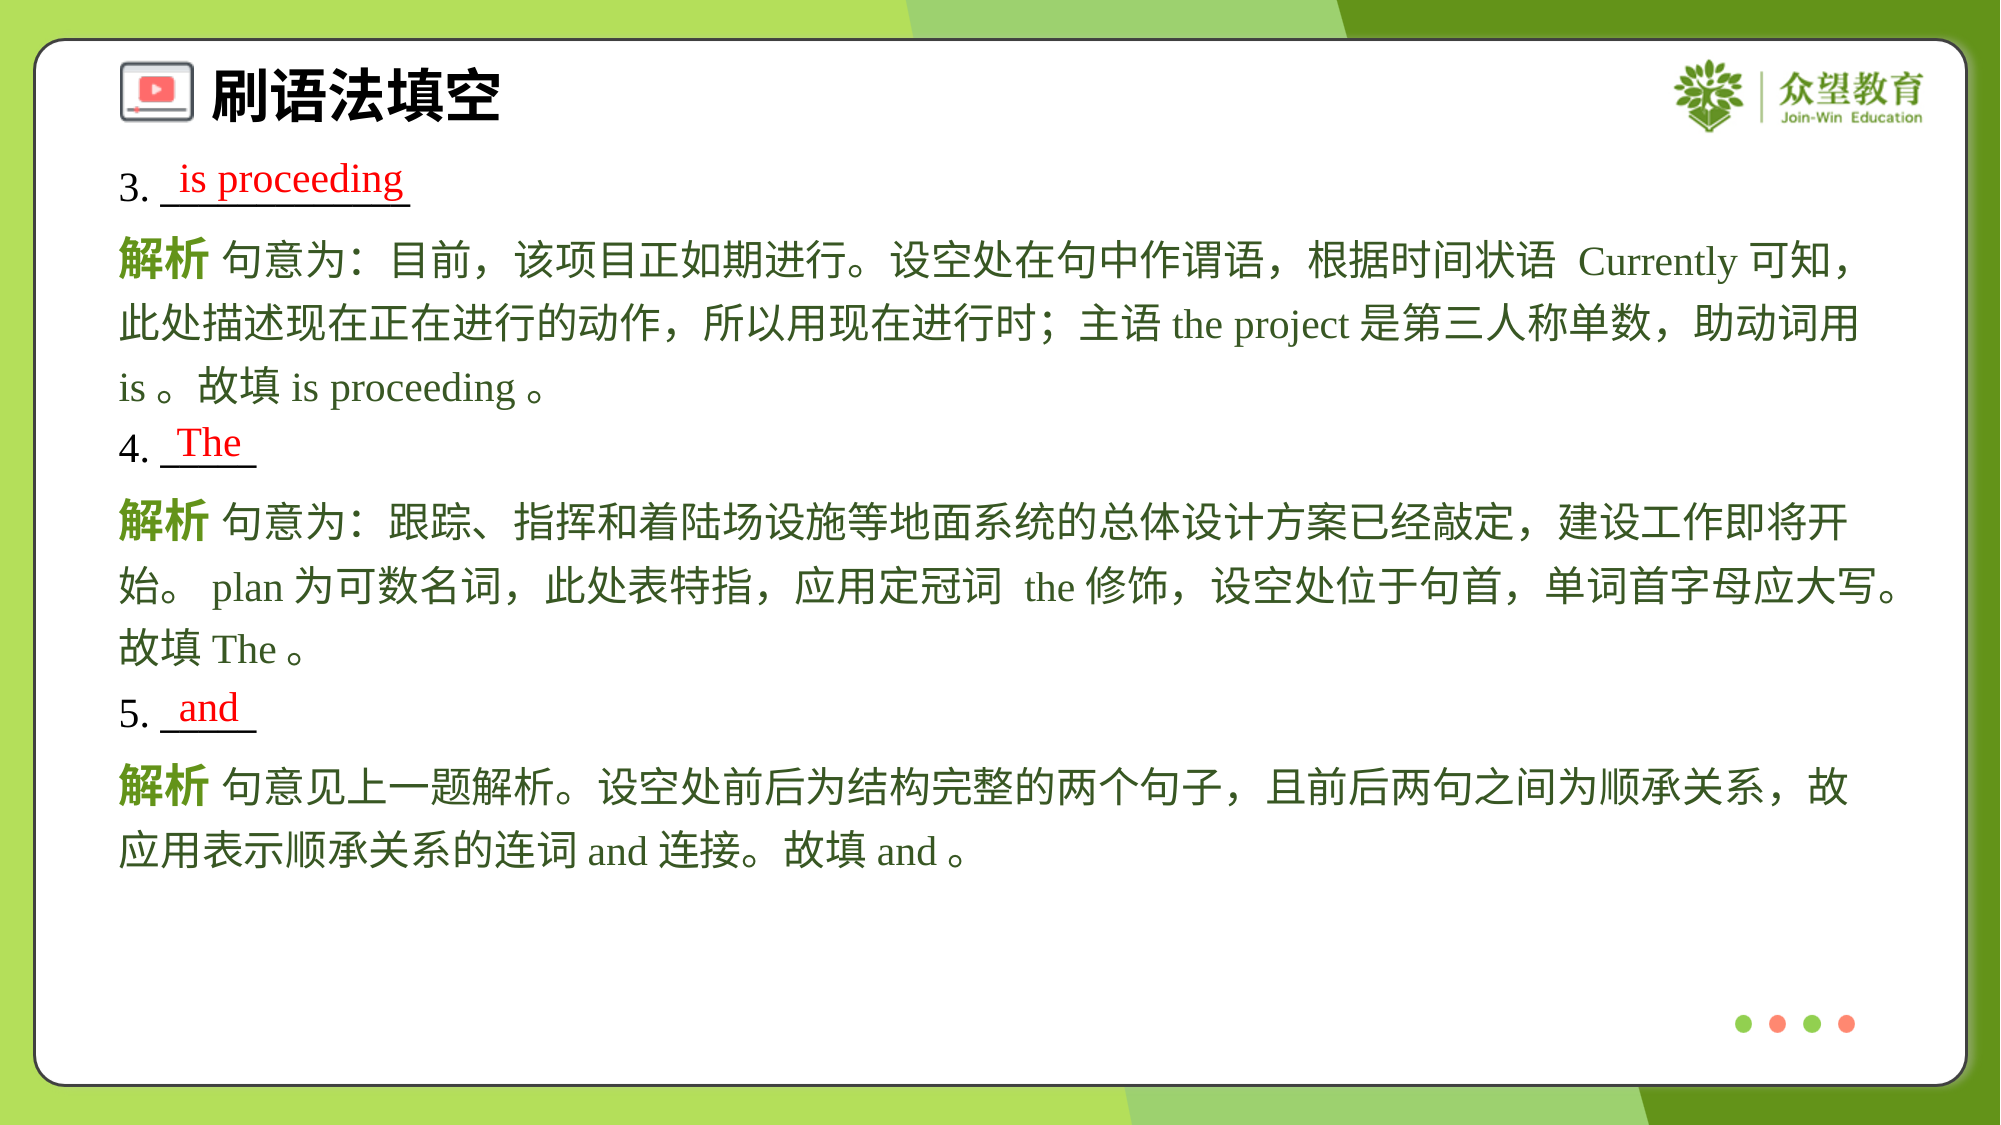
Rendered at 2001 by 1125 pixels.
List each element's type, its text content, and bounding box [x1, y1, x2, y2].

text_box 解析 句意为：目前，该项目正如期进行。设空处在句中作谓语，根据时间状语 Currently可知，此处描述现在正在进行的动作，所以用现在进行时；主语the project是第三人称单数，助动词用is。故填is proceeding。 [118, 215, 1883, 405]
text_box The [172, 402, 247, 460]
text_box 3. _____________ [118, 146, 1883, 204]
text_box 解析 句意为：跟踪、指挥和着陆场设施等地面系统的总体设计方案已经敲定，建设工作即将开始。plan为可数名词，此处表特指，应用定冠词 the修饰，设空处位于句首，单词首字母应大写。故填The。 [118, 478, 1883, 668]
text_box 4. _____ [118, 408, 1883, 466]
text_box is proceeding [170, 138, 413, 196]
text_box 解析 句意见上一题解析。设空处前后为结构完整的两个句子，且前后两句之间为顺承关系，故应用表示顺承关系的连词and连接。故填and。 [118, 742, 1883, 870]
text_box 5. _____ [118, 673, 1883, 731]
picture [0, 0, 2000, 1125]
text_box and [174, 667, 244, 725]
